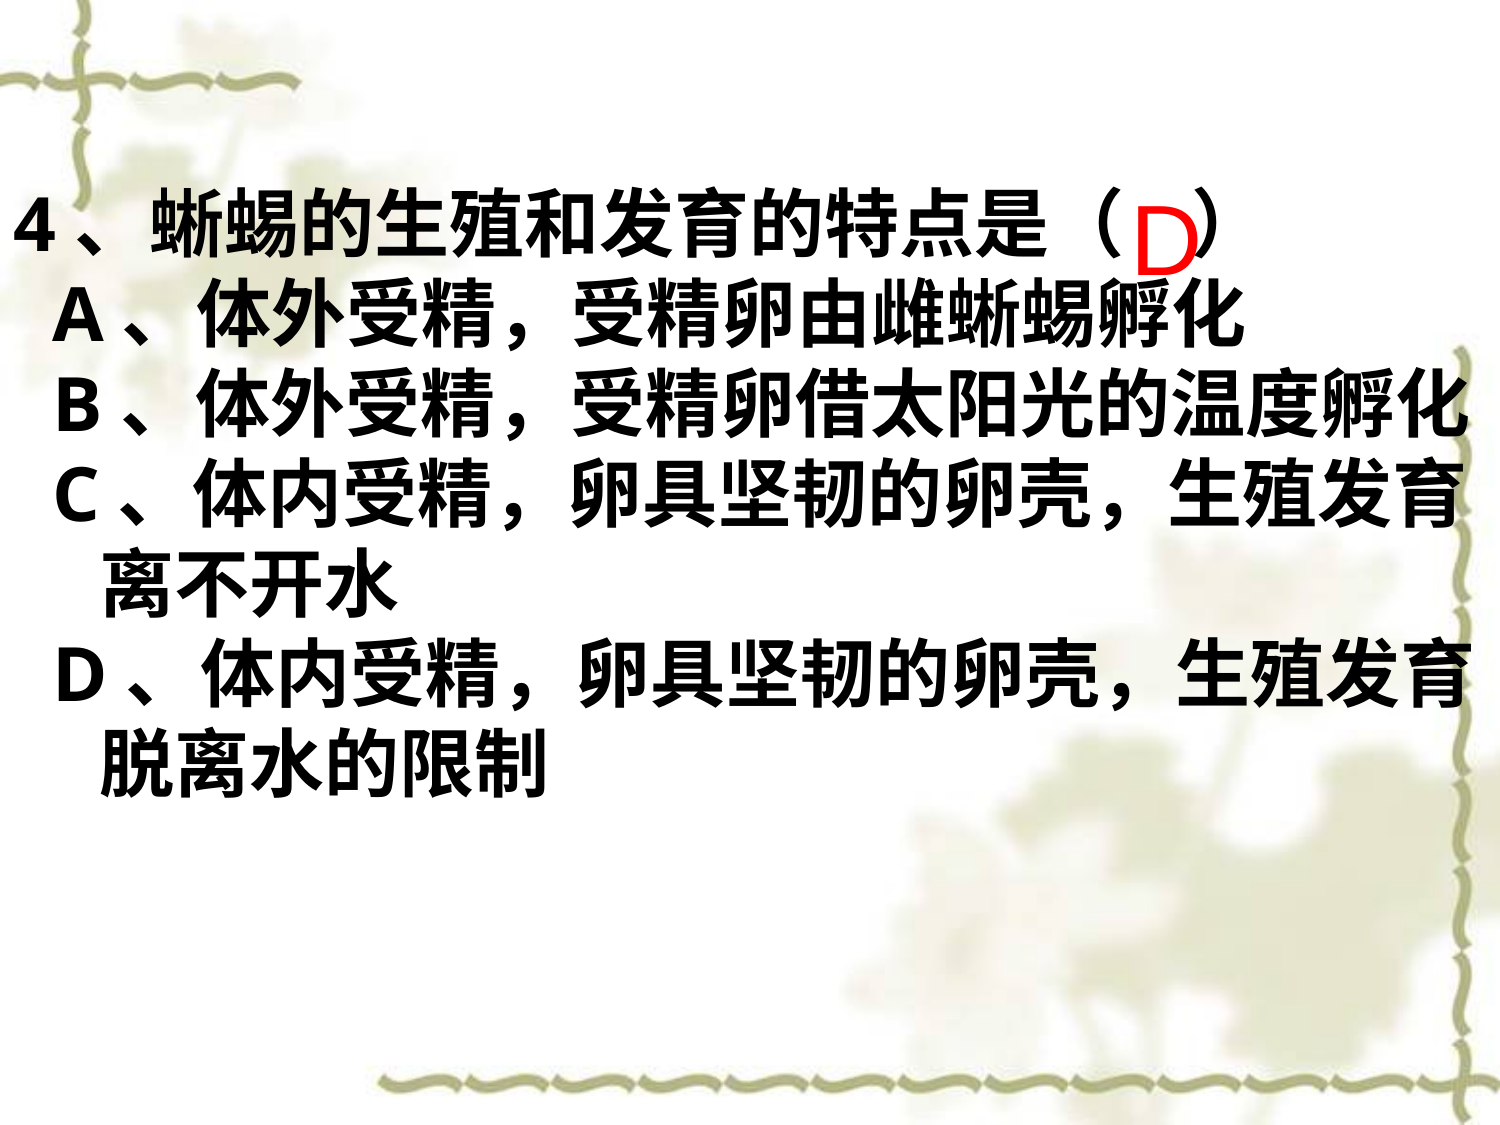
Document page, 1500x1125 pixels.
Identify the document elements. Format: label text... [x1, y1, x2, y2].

text_box 4、蜥蜴的生殖和发育的特点是（ ） A、体外受精，受精卵由雌蜥蜴孵化 B、体外受精，受精卵借太阳光的温度孵化 C、体内受精，卵具坚韧的卵壳，生殖发育 离不开水 D、体内受精，卵具坚韧的卵壳，生殖发育 脱离水的限制 [0, 168, 1491, 814]
picture [0, 0, 1500, 1125]
text_box D [1116, 168, 1219, 304]
